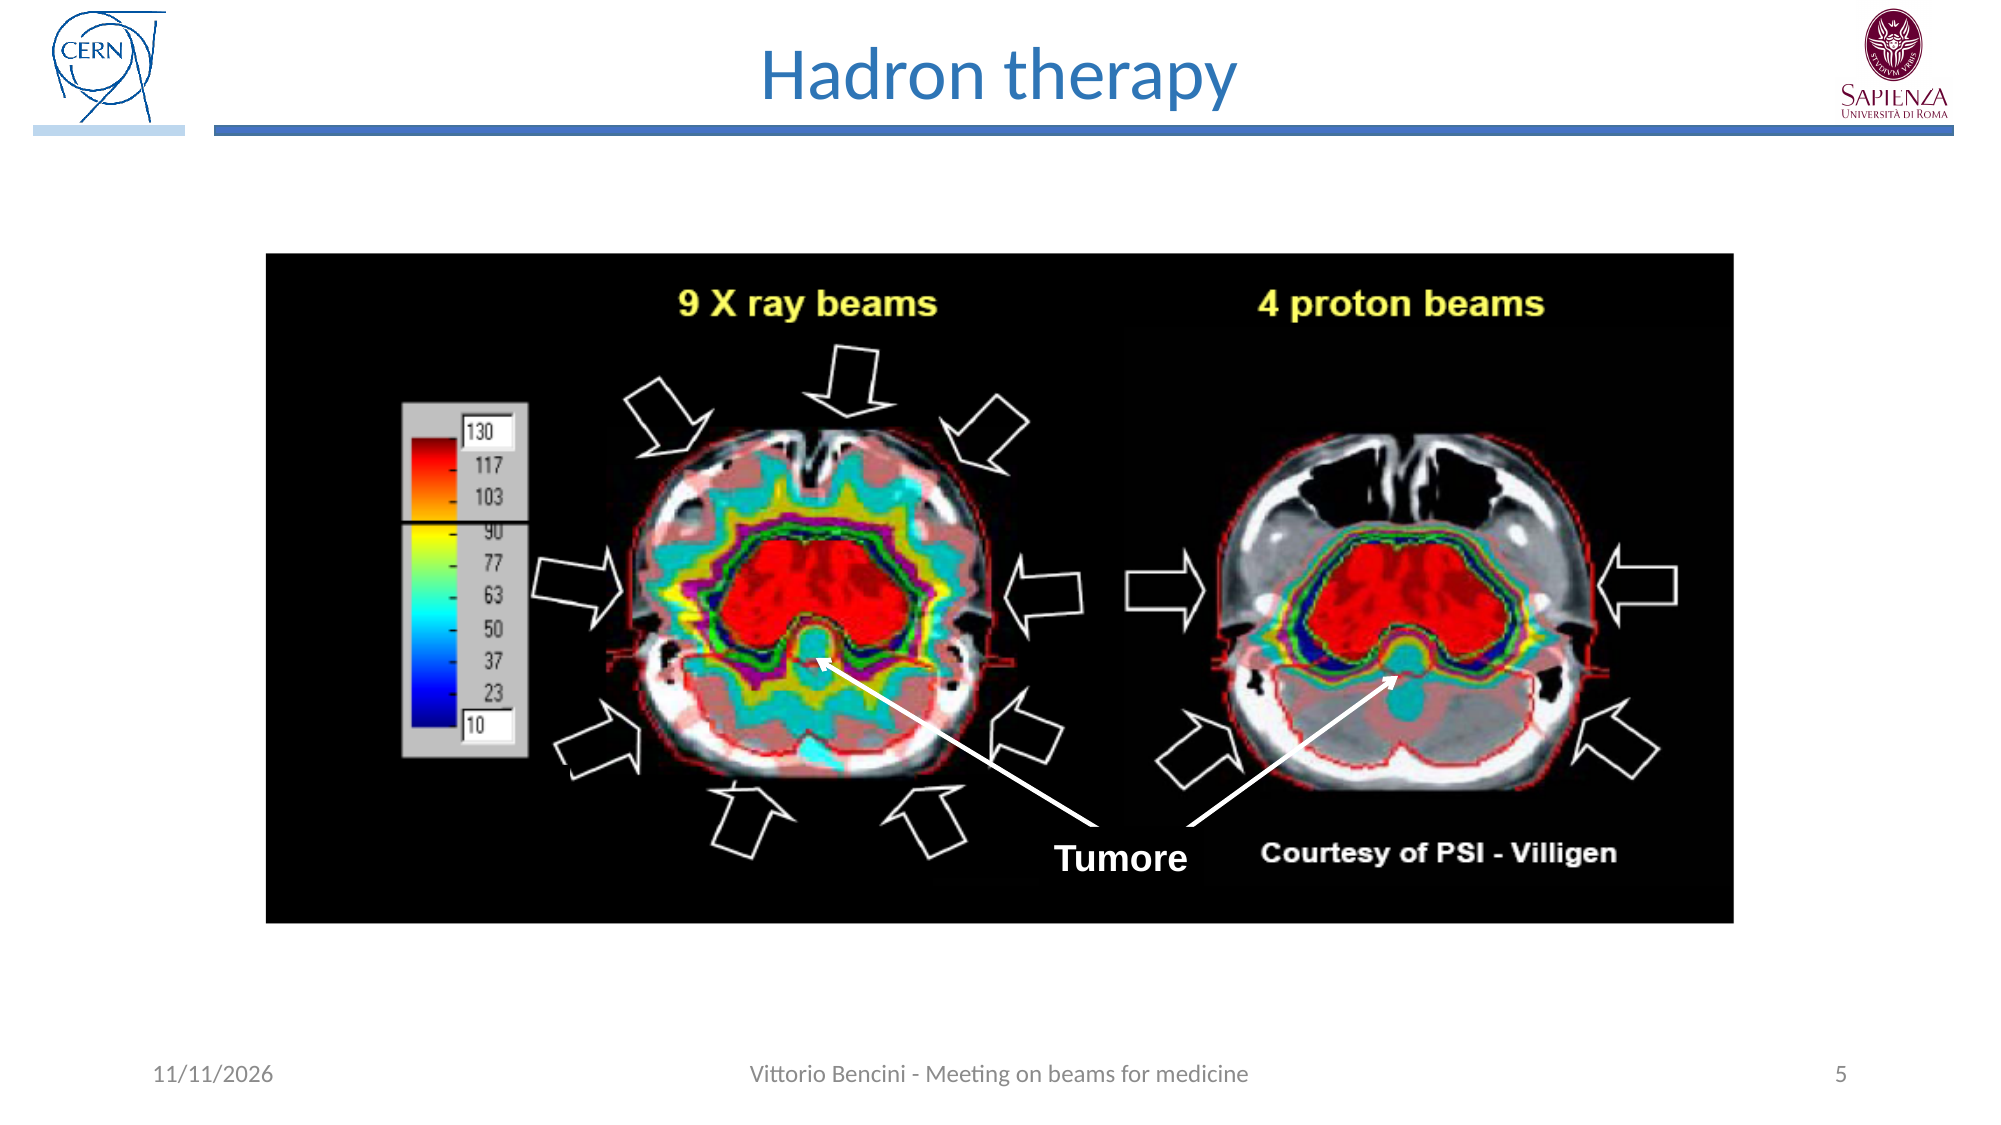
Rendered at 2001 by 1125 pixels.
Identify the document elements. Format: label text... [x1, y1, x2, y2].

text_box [1834, 0, 1953, 125]
footer Vittorio Bencini - Meeting on beams for medicine [662, 1042, 1338, 1103]
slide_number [137, 1042, 588, 1103]
slide_number 5 [1412, 1042, 1863, 1103]
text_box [265, 252, 1735, 925]
text_box [33, 125, 185, 136]
text_box [214, 125, 1954, 136]
text_box Hadron therapy [730, 17, 1270, 123]
picture [52, 10, 166, 123]
